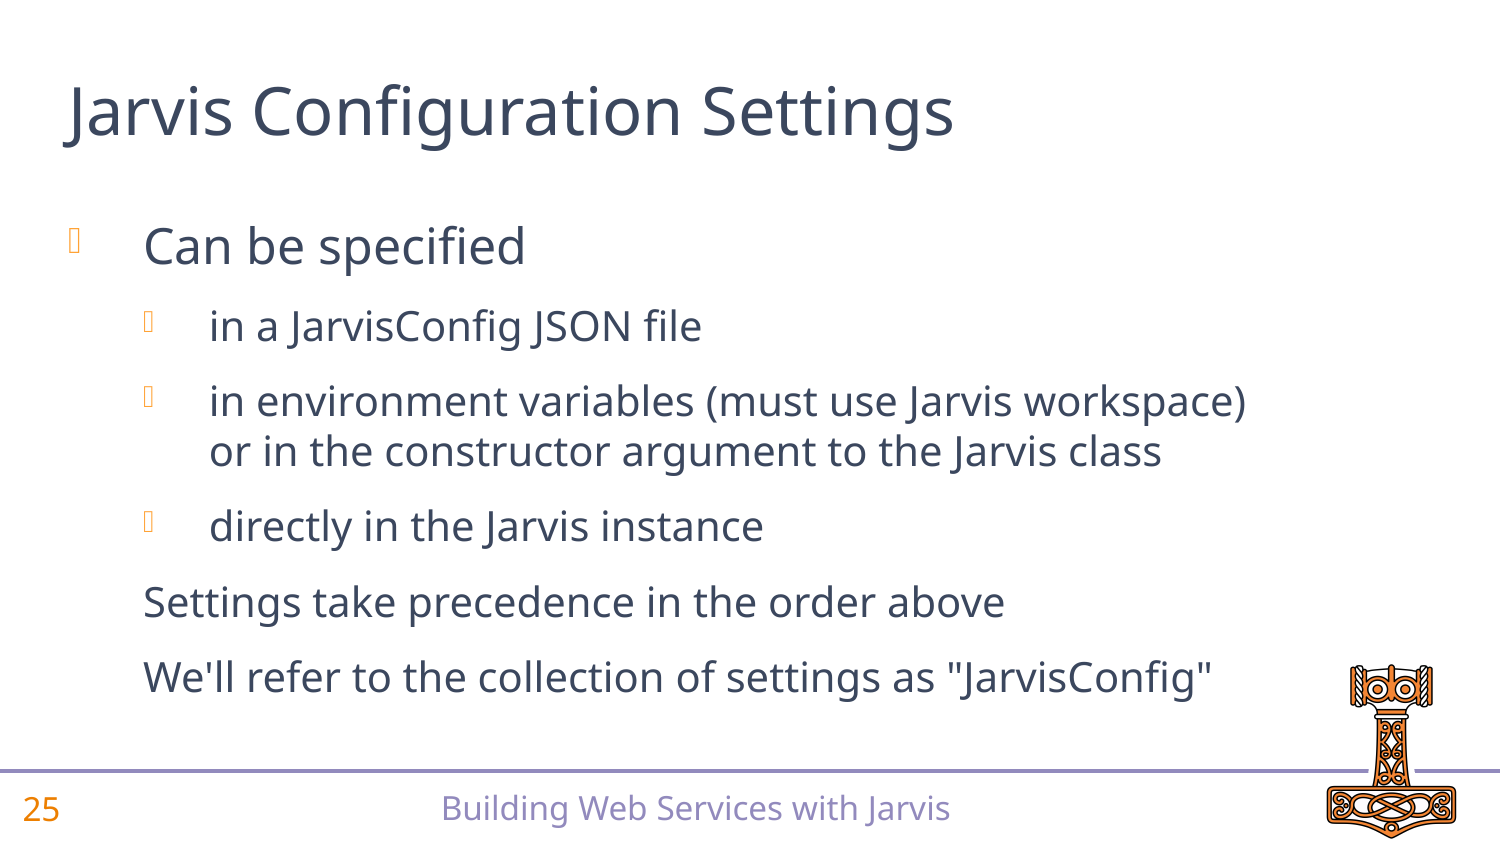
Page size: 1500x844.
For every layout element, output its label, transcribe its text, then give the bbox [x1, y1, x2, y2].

title Jarvis Configuration Settings [53, 43, 1203, 157]
picture [1320, 655, 1461, 844]
list Can be specified in a JarvisConfig JSON file in environment variables (must use Jarvis workspace) or in the constructor argument to the Jarvis class directly in the Jarvis instance Settings take precedence in the order above We'll refer to the collection of settings as "JarvisConfig" [53, 207, 1447, 740]
